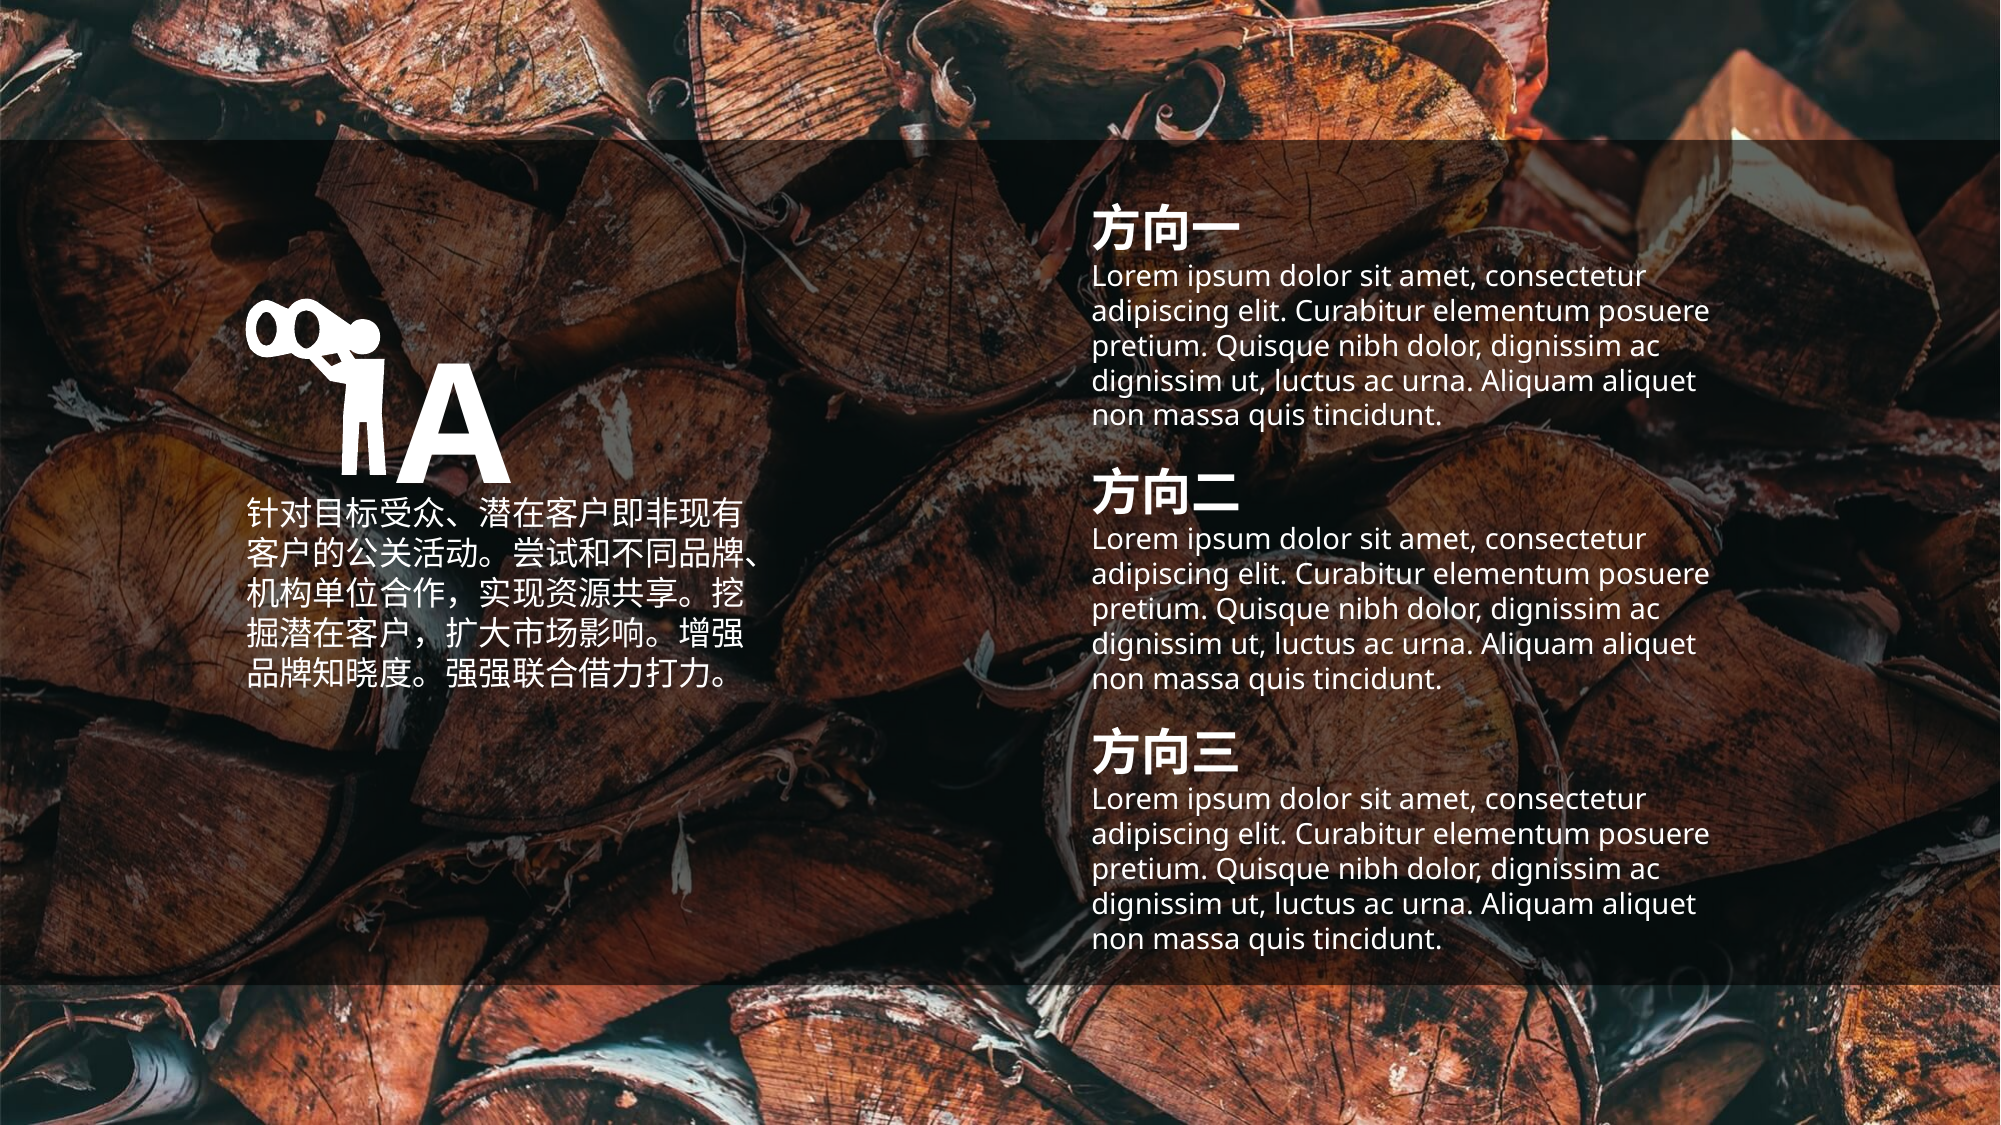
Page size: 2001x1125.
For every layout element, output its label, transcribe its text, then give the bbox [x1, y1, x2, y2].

text_box 方向二 Lorem ipsum dolor sit amet, consectetur adipiscing elit. Curabitur elementum posuere pretium. Quisque nibh dolor, dignissim ac dignissim ut, luctus ac urna. Aliquam aliquet non massa quis tincidunt. [1076, 453, 1771, 663]
text_box 针对目标受众、潜在客户即非现有客户的公关活动。尝试和不同品牌、机构单位合作，实现资源共享。挖掘潜在客户，扩大市场影响。增强品牌知晓度。强强联合借力打力。 [231, 484, 768, 700]
picture [0, 0, 2001, 1125]
text_box [0, 139, 2000, 986]
text_box 方向三 Lorem ipsum dolor sit amet, consectetur adipiscing elit. Curabitur elementum posuere pretium. Quisque nibh dolor, dignissim ac dignissim ut, luctus ac urna. Aliquam aliquet non massa quis tincidunt. [1076, 713, 1771, 924]
picture [244, 298, 387, 475]
text_box A [381, 309, 527, 524]
text_box 方向一 Lorem ipsum dolor sit amet, consectetur adipiscing elit. Curabitur elementum posuere pretium. Quisque nibh dolor, dignissim ac dignissim ut, luctus ac urna. Aliquam aliquet non massa quis tincidunt. [1076, 189, 1771, 444]
